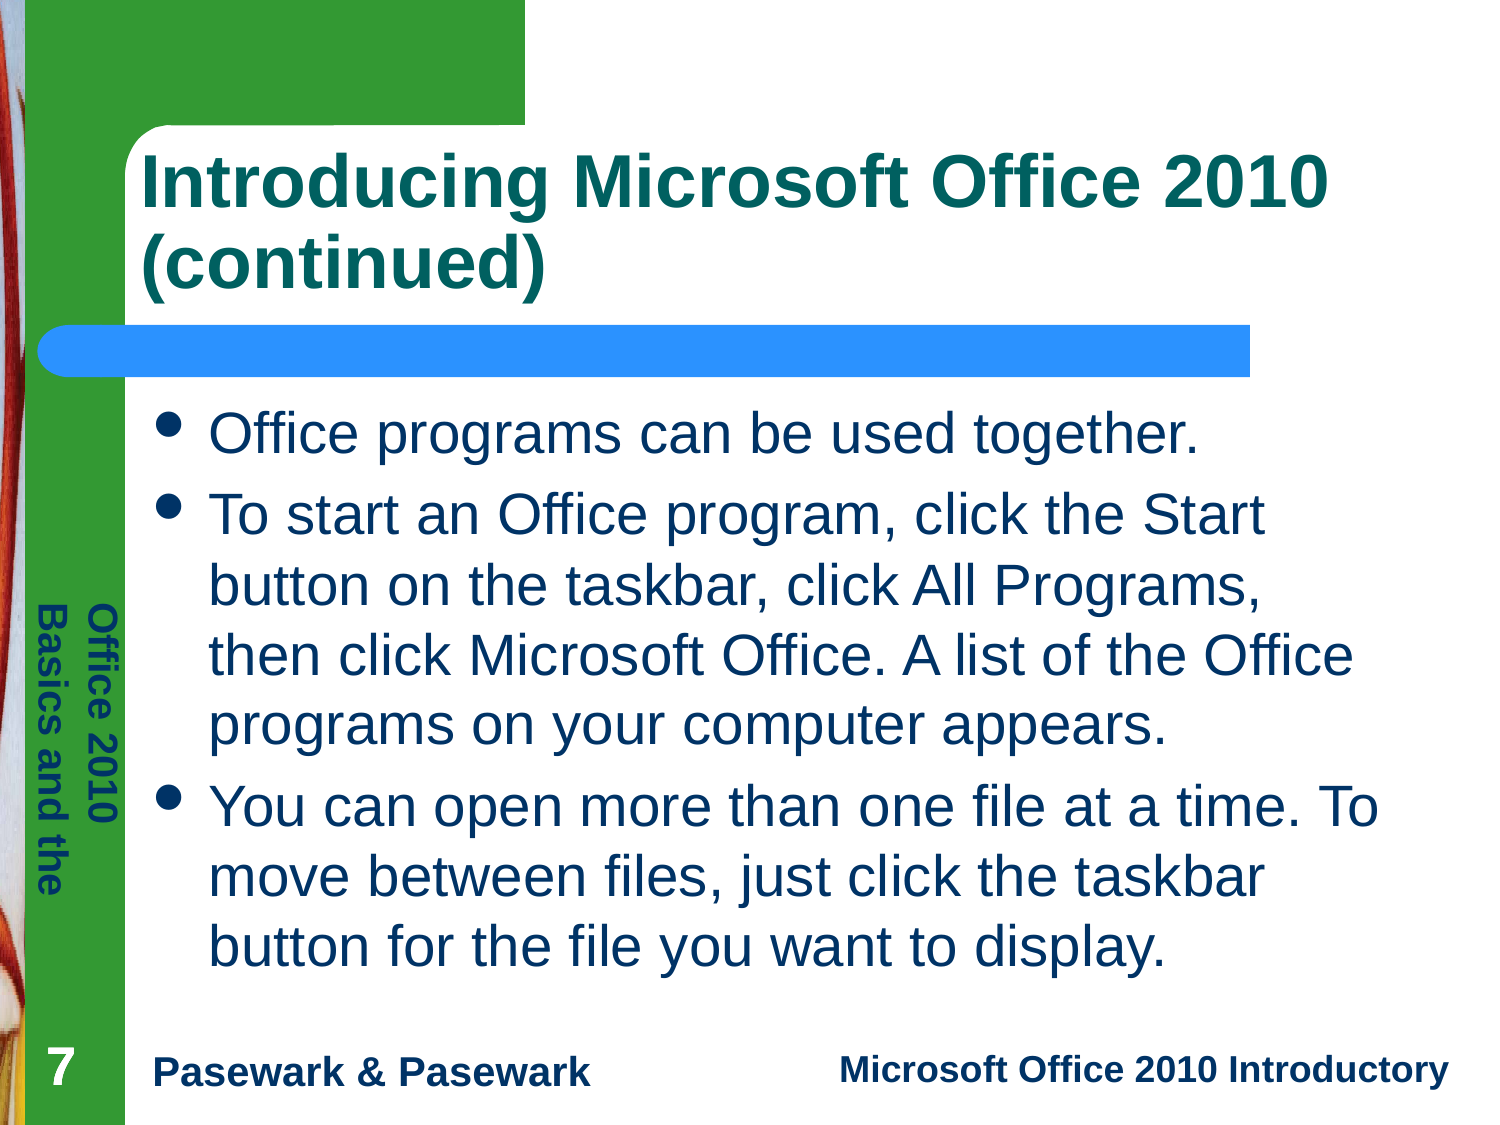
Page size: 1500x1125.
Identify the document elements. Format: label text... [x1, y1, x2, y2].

text_box 7 [13, 1023, 111, 1105]
title Introducing Microsoft Office 2010 (continued) [124, 124, 1500, 313]
picture [0, 0, 25, 1125]
list Office programs can be used together. To start an Office program, click the Start button on the taskbar, click All Programs, then click Microsoft Office. A list of the Office programs on your computer appears. You can open more than one file at a time. To move between files, just click the taskbar button for the file you want to display. [137, 387, 1400, 1038]
